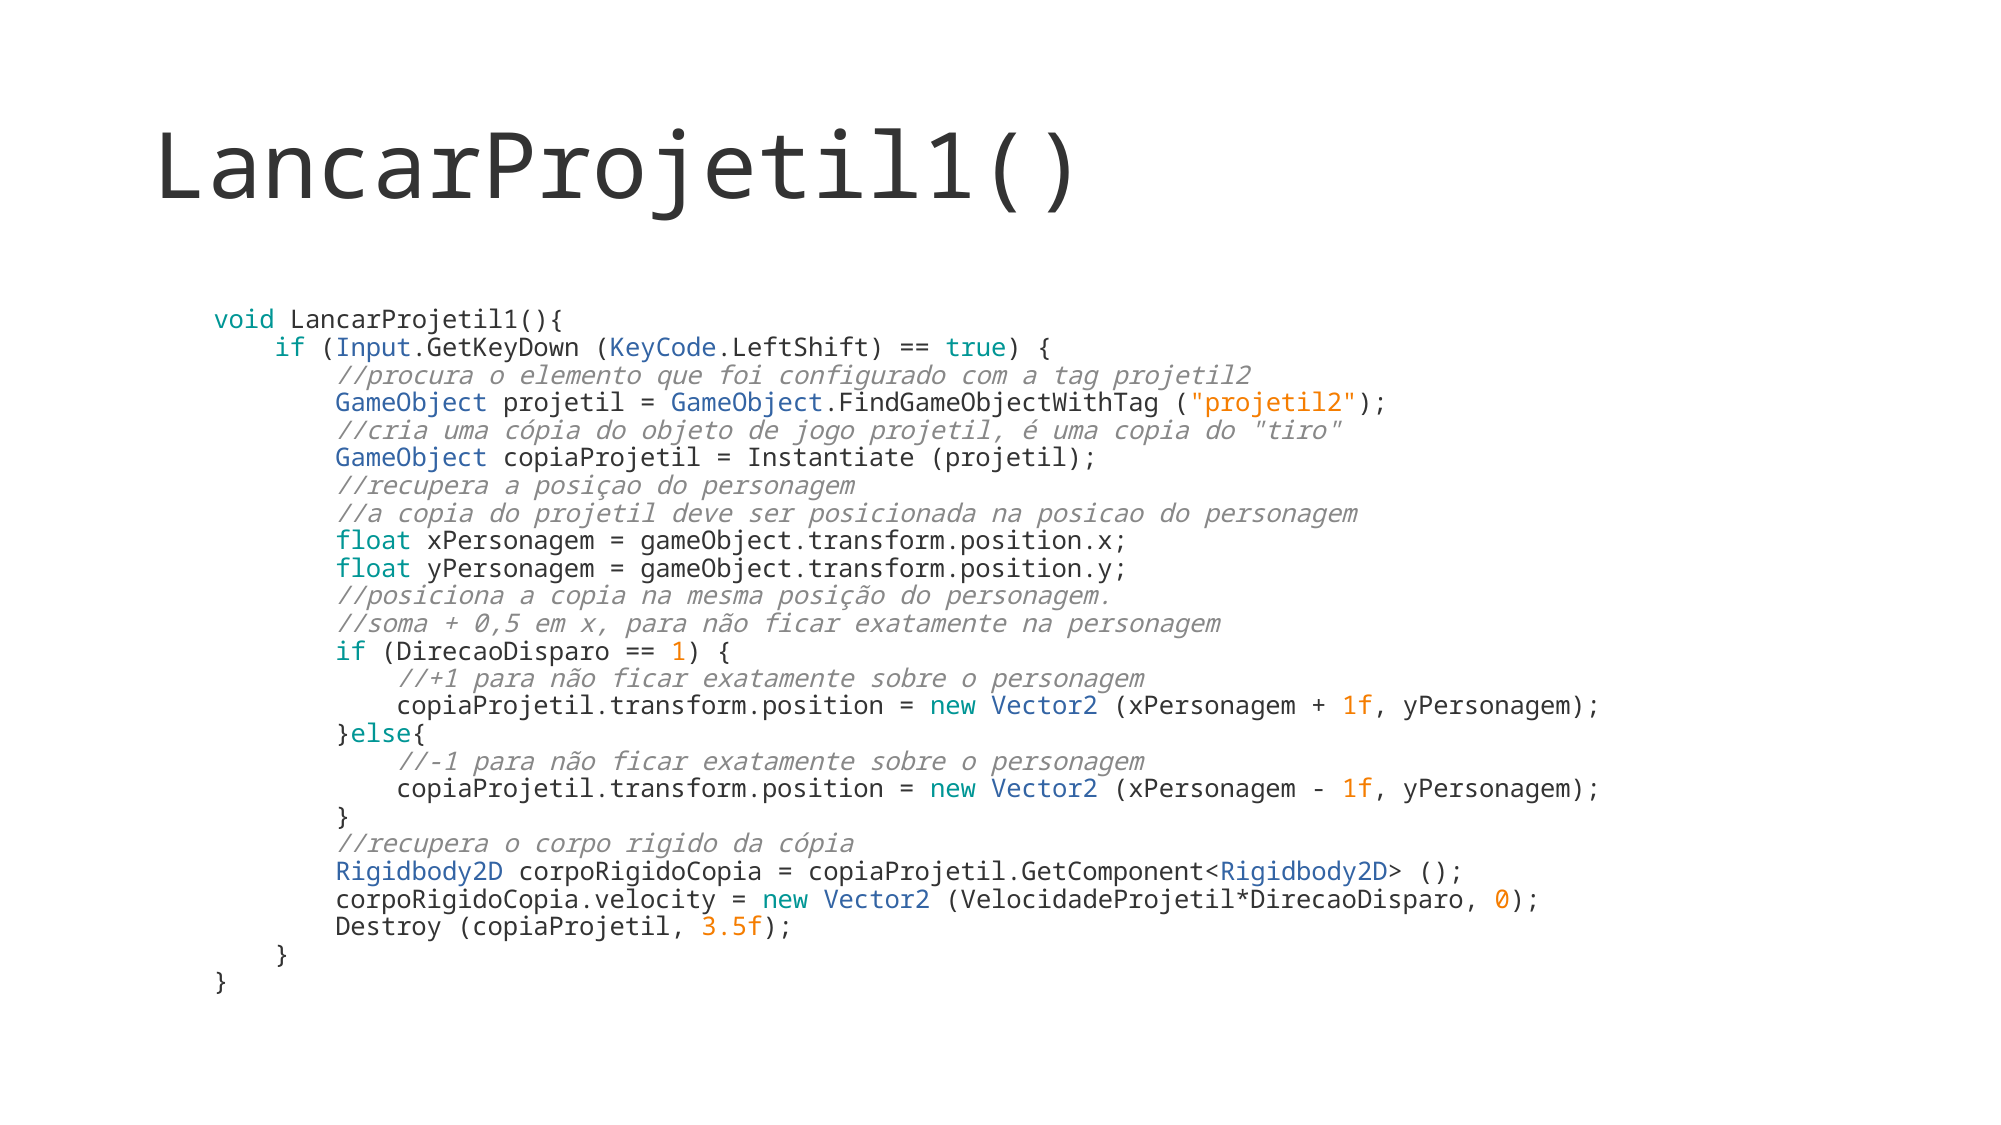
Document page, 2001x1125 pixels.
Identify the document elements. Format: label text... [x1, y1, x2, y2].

title LancarProjetil1() [137, 59, 1863, 278]
list void LancarProjetil1(){ if (Input.GetKeyDown (KeyCode.LeftShift) == true) { //procura o elemento que foi configurado com a tag projetil2 GameObject projetil = GameObject.FindGameObjectWithTag ("projetil2"); //cria uma cópia do objeto de jogo projetil, é uma copia do "tiro" GameObject copiaProjetil = Instantiate (projetil); //recupera a posiçao do personagem //a copia do projetil deve ser posicionada na posicao do personagem float xPersonagem = gameObject.transform.position.x; float yPersonagem = gameObject.transform.position.y; //posiciona a copia na mesma posição do personagem. //soma + 0,5 em x, para não ficar exatamente na personagem if (DirecaoDisparo == 1) { //+1 para não ficar exatamente sobre o personagem copiaProjetil.transform.position = new Vector2 (xPersonagem + 1f, yPersonagem); }else{ //-1 para não ficar exatamente sobre o personagem copiaProjetil.transform.position = new Vector2 (xPersonagem - 1f, yPersonagem); } //recupera o corpo rigido da cópia Rigidbody2D corpoRigidoCopia = copiaProjetil.GetComponent<Rigidbody2D> (); corpoRigidoCopia.velocity = new Vector2 (VelocidadeProjetil*DirecaoDisparo, 0); Destroy (copiaProjetil, 3.5f); } } [137, 299, 1863, 1014]
